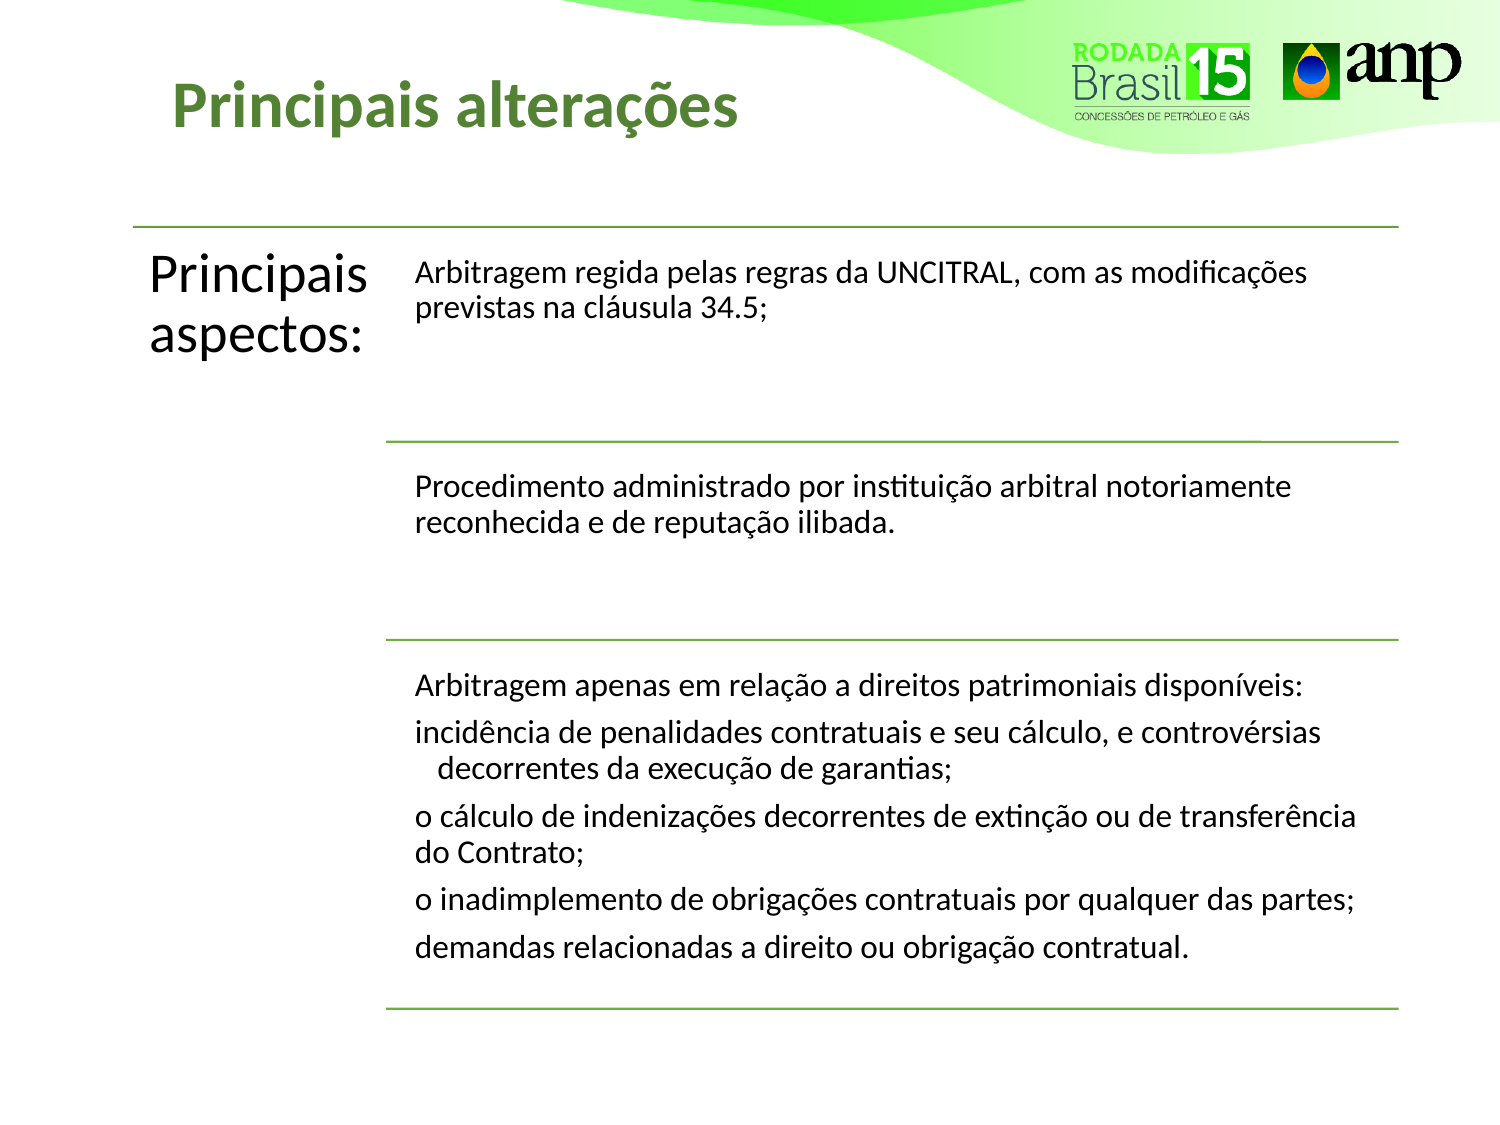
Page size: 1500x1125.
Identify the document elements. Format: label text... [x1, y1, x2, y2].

picture [236, 0, 1500, 954]
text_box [132, 226, 1399, 1027]
title Principais alterações [157, 62, 822, 225]
